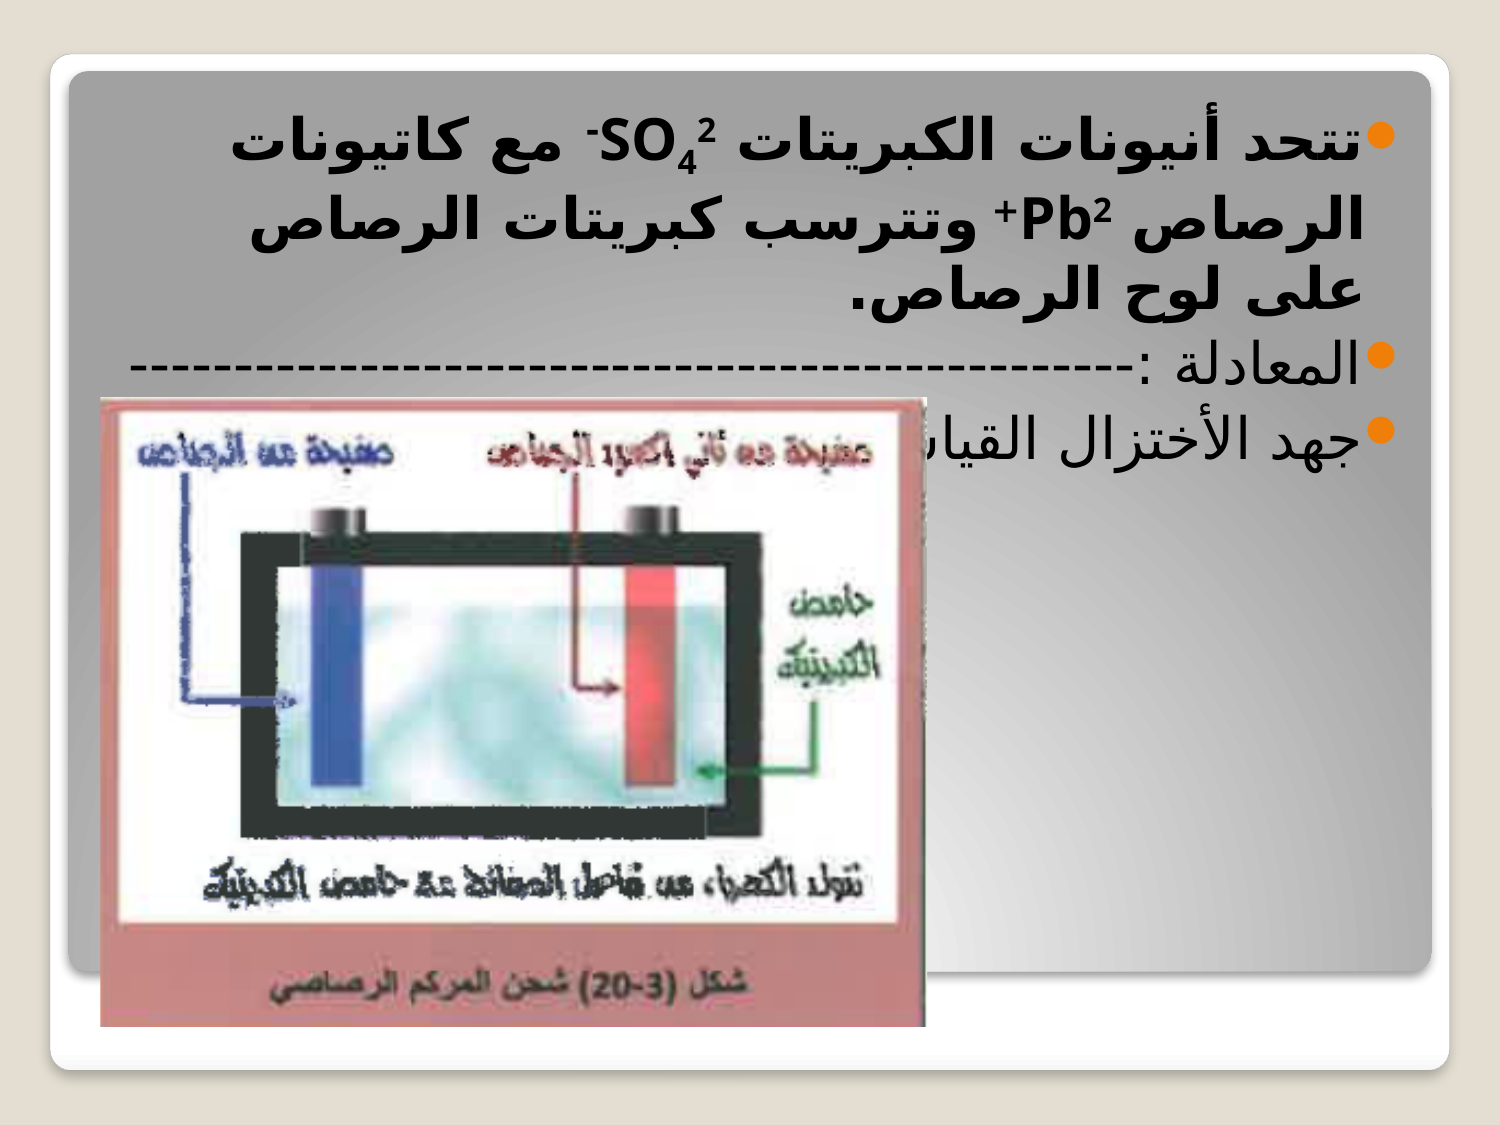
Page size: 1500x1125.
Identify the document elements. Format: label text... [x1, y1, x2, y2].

list تتحد أنيونات الكبريتات SO42- مع كاتيونات الرصاص Pb2+ وتترسب كبريتات الرصاص على لوح الرصاص. المعادلة :------------------------------------------------ جهد الأختزال القياسي = 0.31فولت [82, 86, 1425, 774]
picture [100, 396, 928, 1027]
